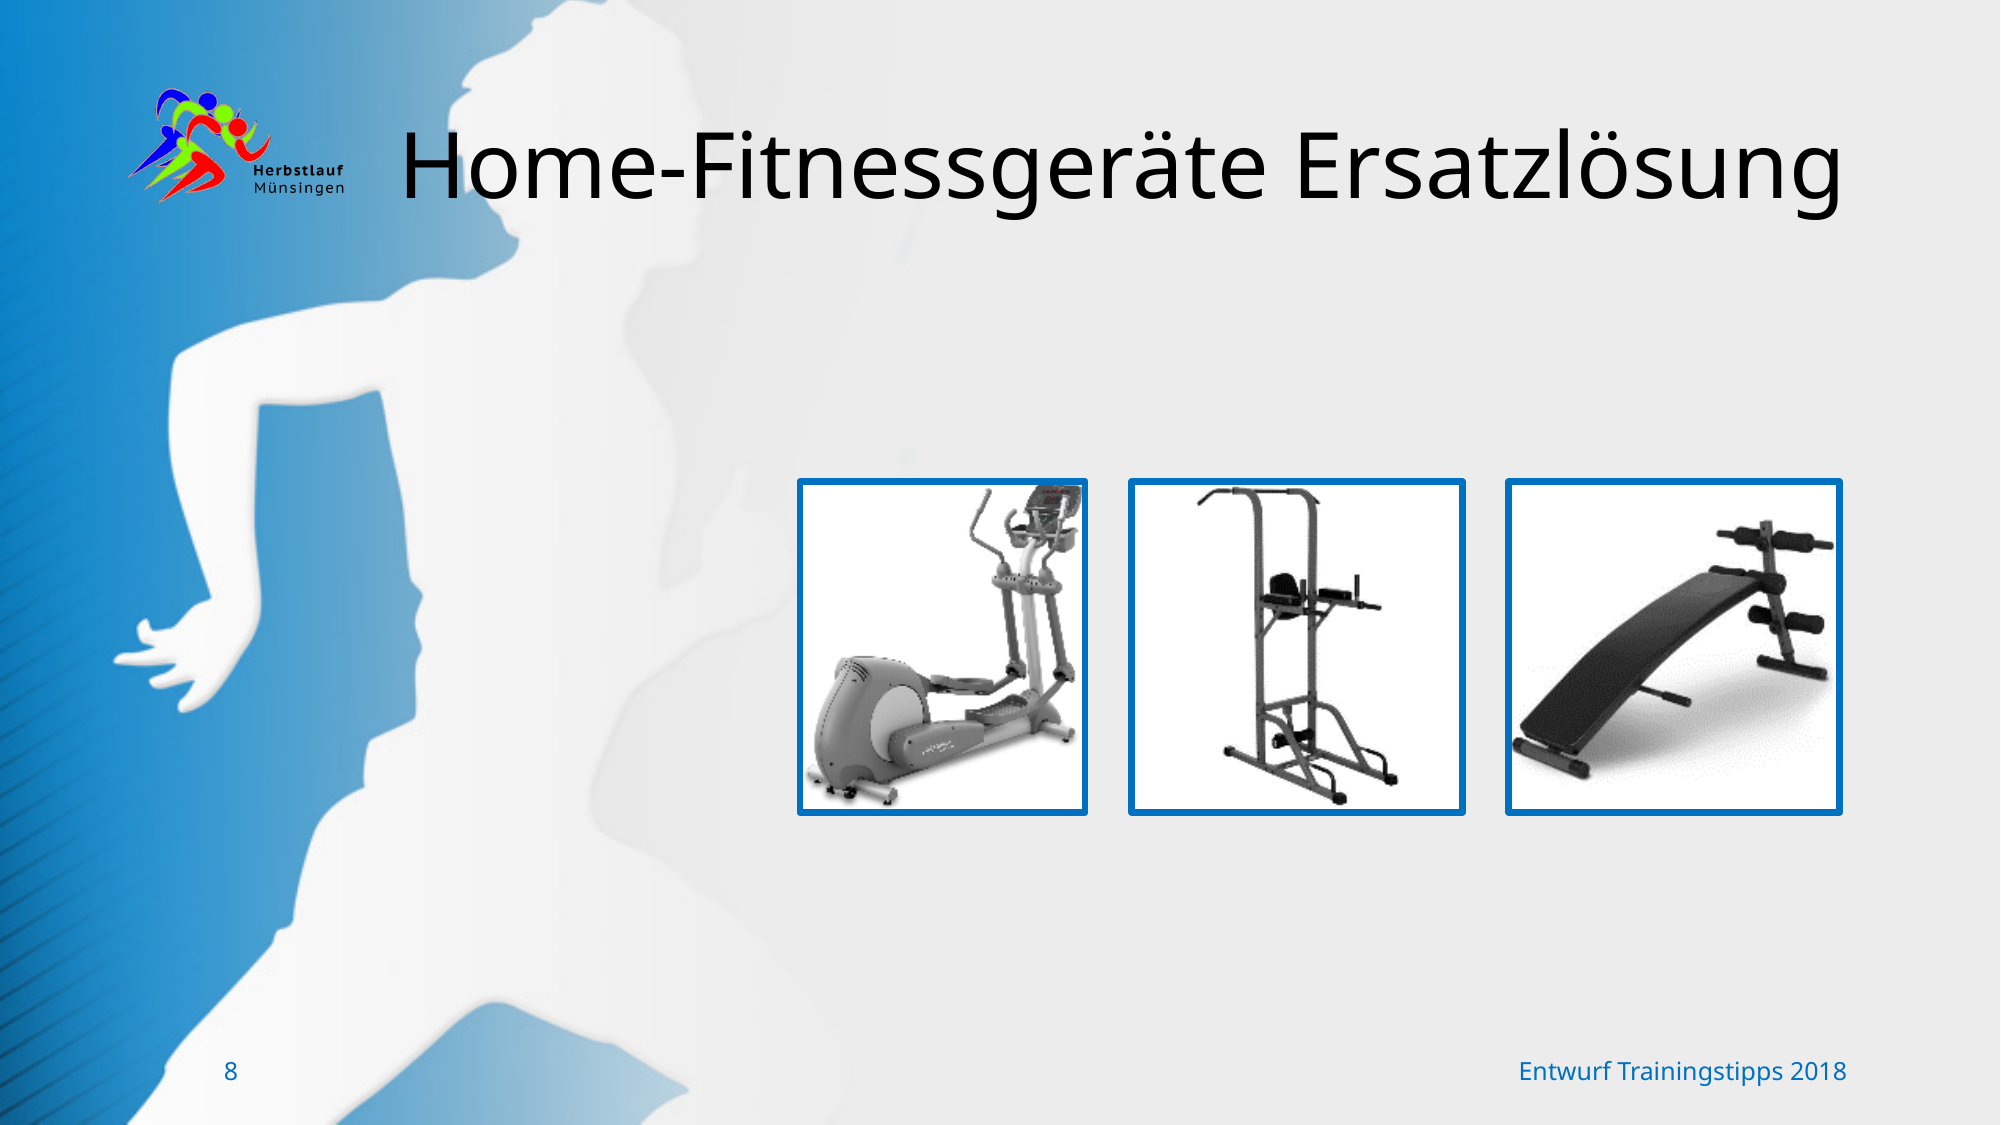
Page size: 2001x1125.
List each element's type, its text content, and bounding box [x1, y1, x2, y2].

footer Entwurf Trainingstipps 2018 [1187, 1042, 1863, 1103]
picture [0, 0, 2001, 1125]
slide_number 8 [151, 1042, 254, 1103]
title Home-Fitnessgeräte Ersatzlösung [345, 59, 1863, 278]
